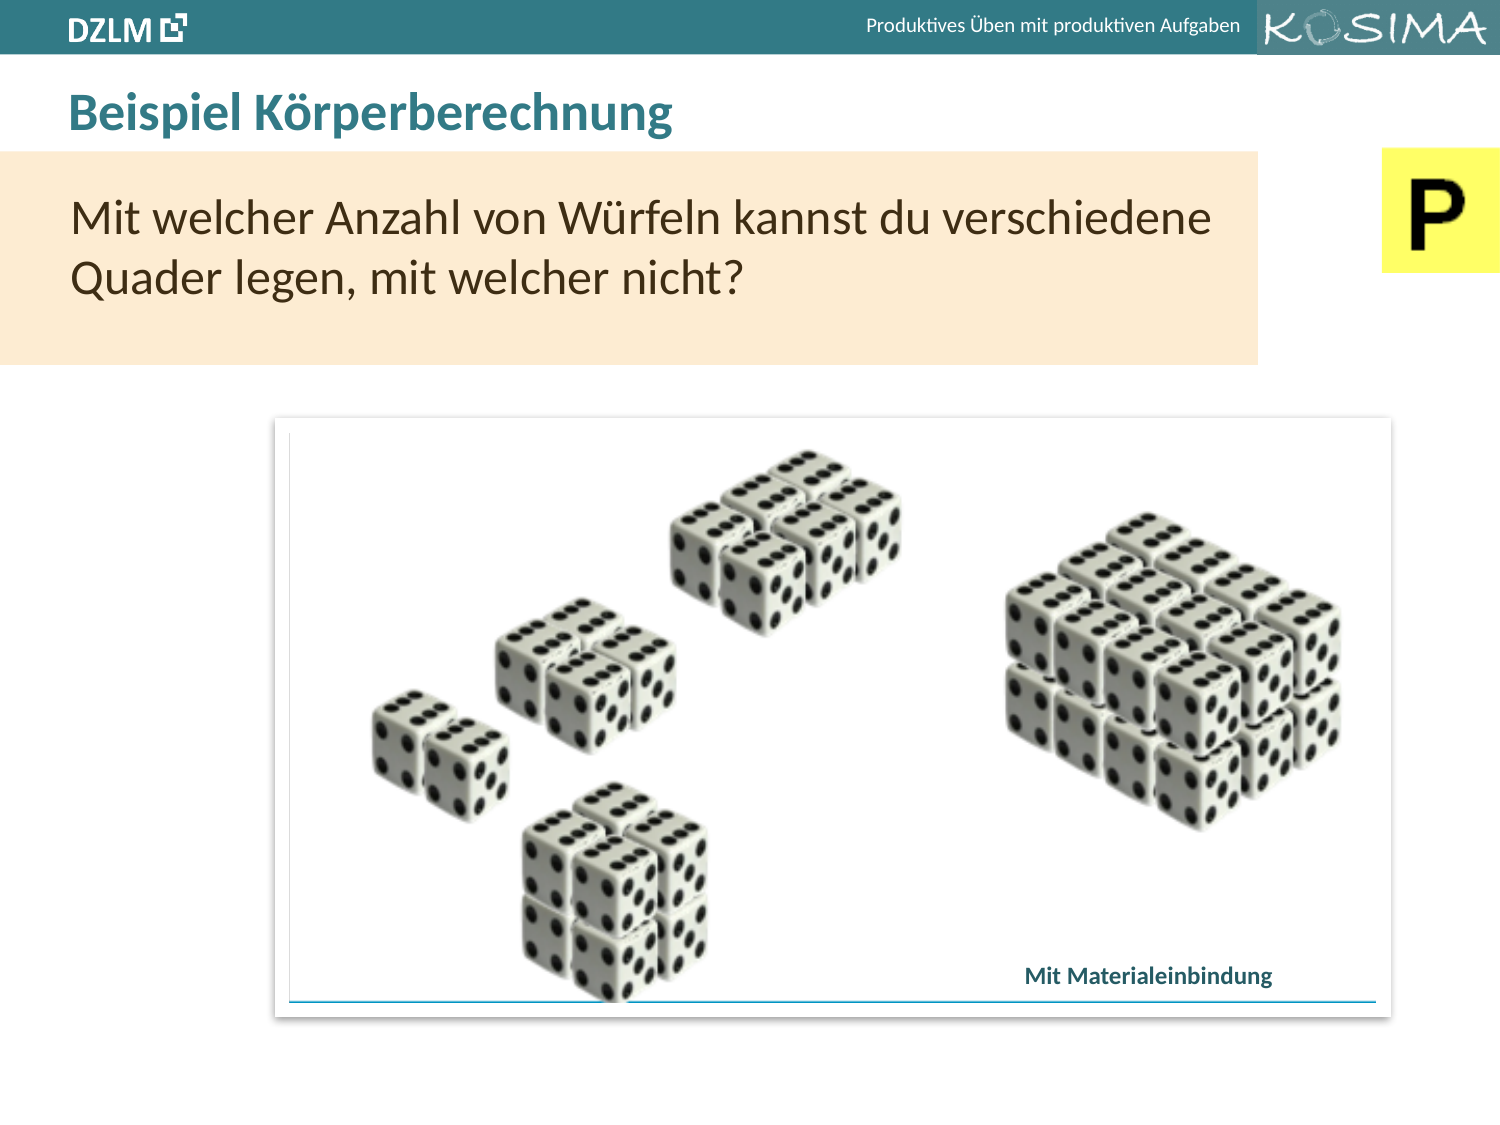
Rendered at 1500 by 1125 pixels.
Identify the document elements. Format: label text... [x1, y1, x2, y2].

picture [288, 432, 1377, 1004]
picture [1381, 136, 1500, 273]
list Mit welcher Anzahl von Würfeln kannst du verschiedene Quader legen, mit welcher nicht? [52, 184, 1436, 1071]
title Beispiel Körperberechnung [53, 68, 1436, 149]
text_box [0, 151, 1258, 365]
